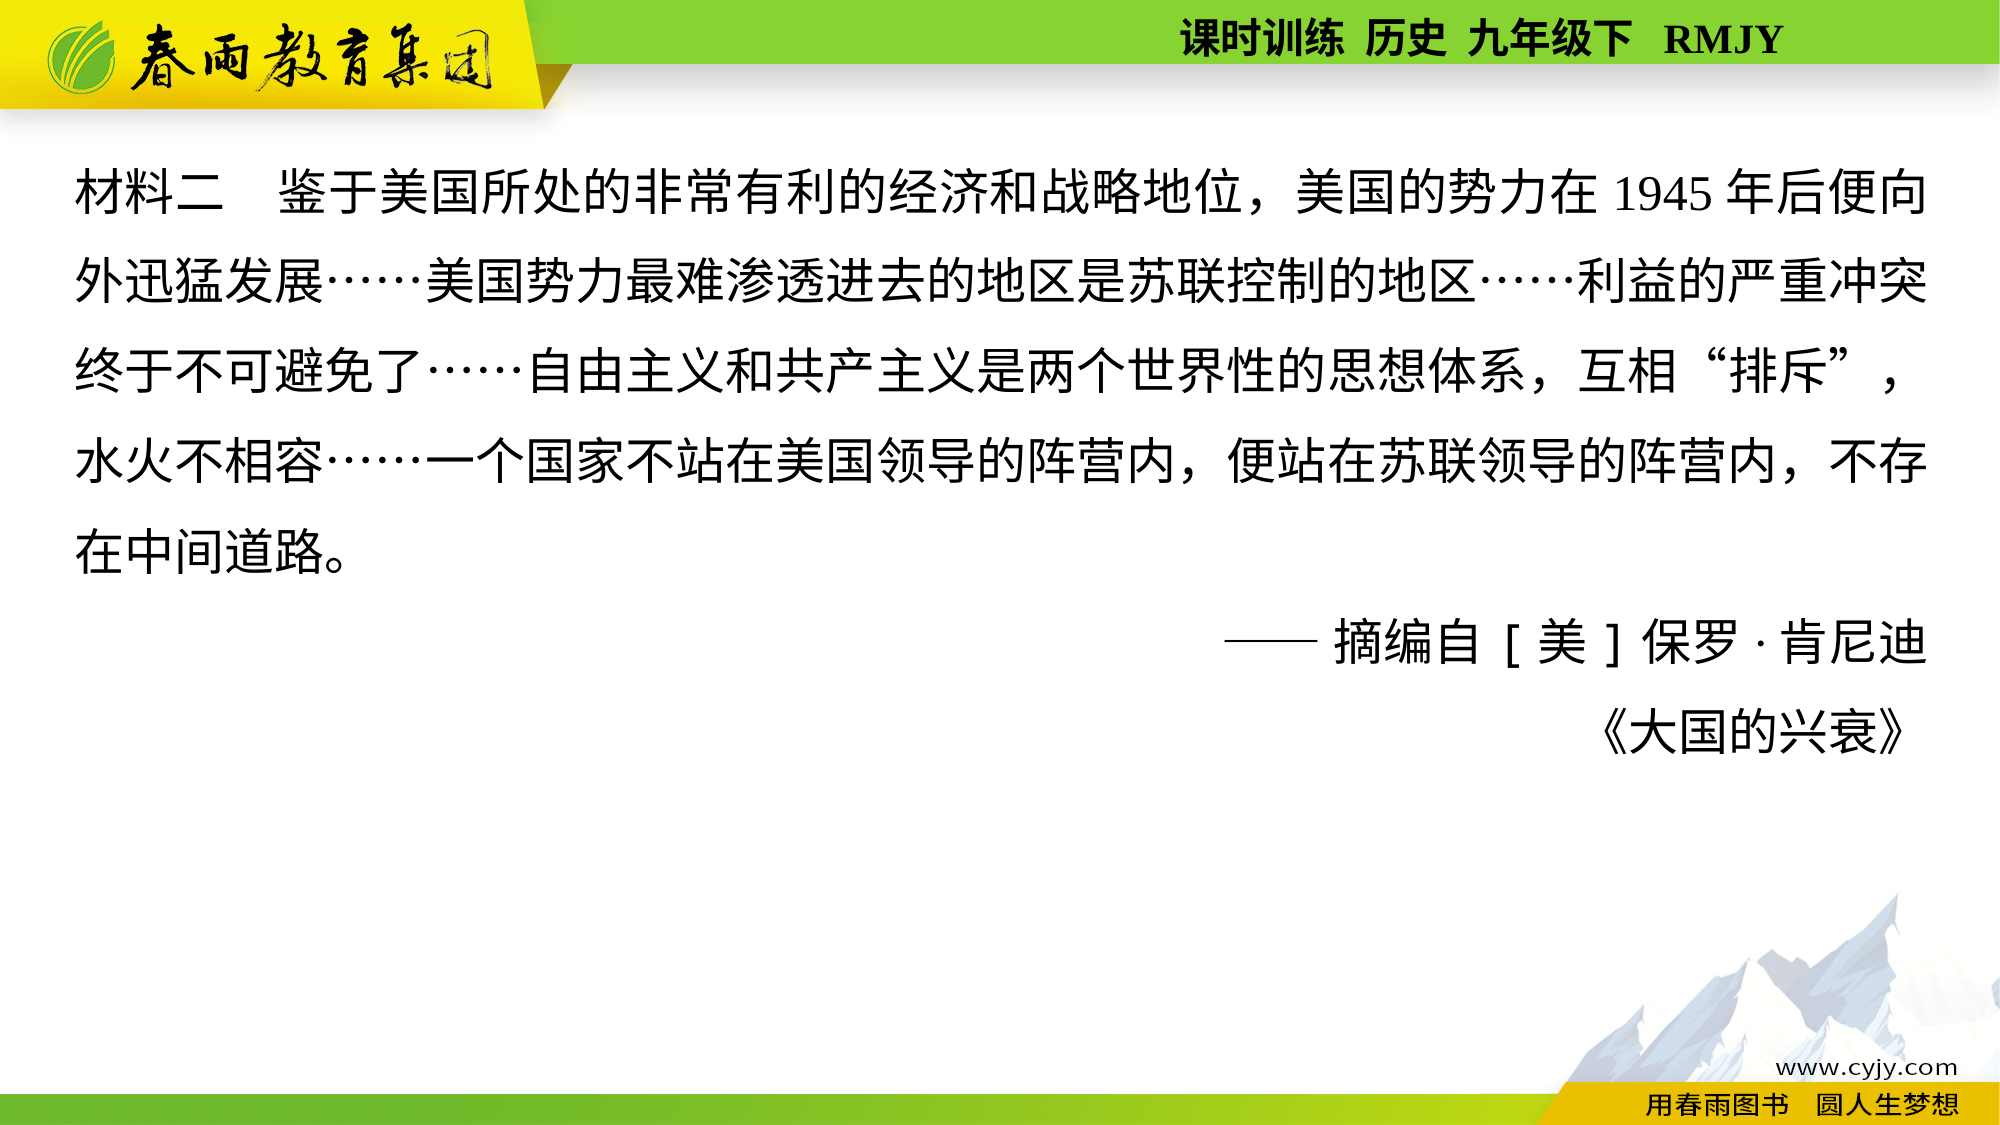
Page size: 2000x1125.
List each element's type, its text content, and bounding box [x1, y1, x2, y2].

list 材料二 鉴于美国所处的非常有利的经济和战略地位，美国的势力在1945年后便向外迅猛发展……美国势力最难渗透进去的地区是苏联控制的地区……利益的严重冲突终于不可避免了……自由主义和共产主义是两个世界性的思想体系，互相“排斥”，水火不相容……一个国家不站在美国领导的阵营内，便站在苏联领导的阵营内，不存在中间道路。 ——摘编自[美]保罗·肯尼迪 《大国的兴衰》 [59, 122, 1944, 763]
picture [0, 0, 2000, 1125]
